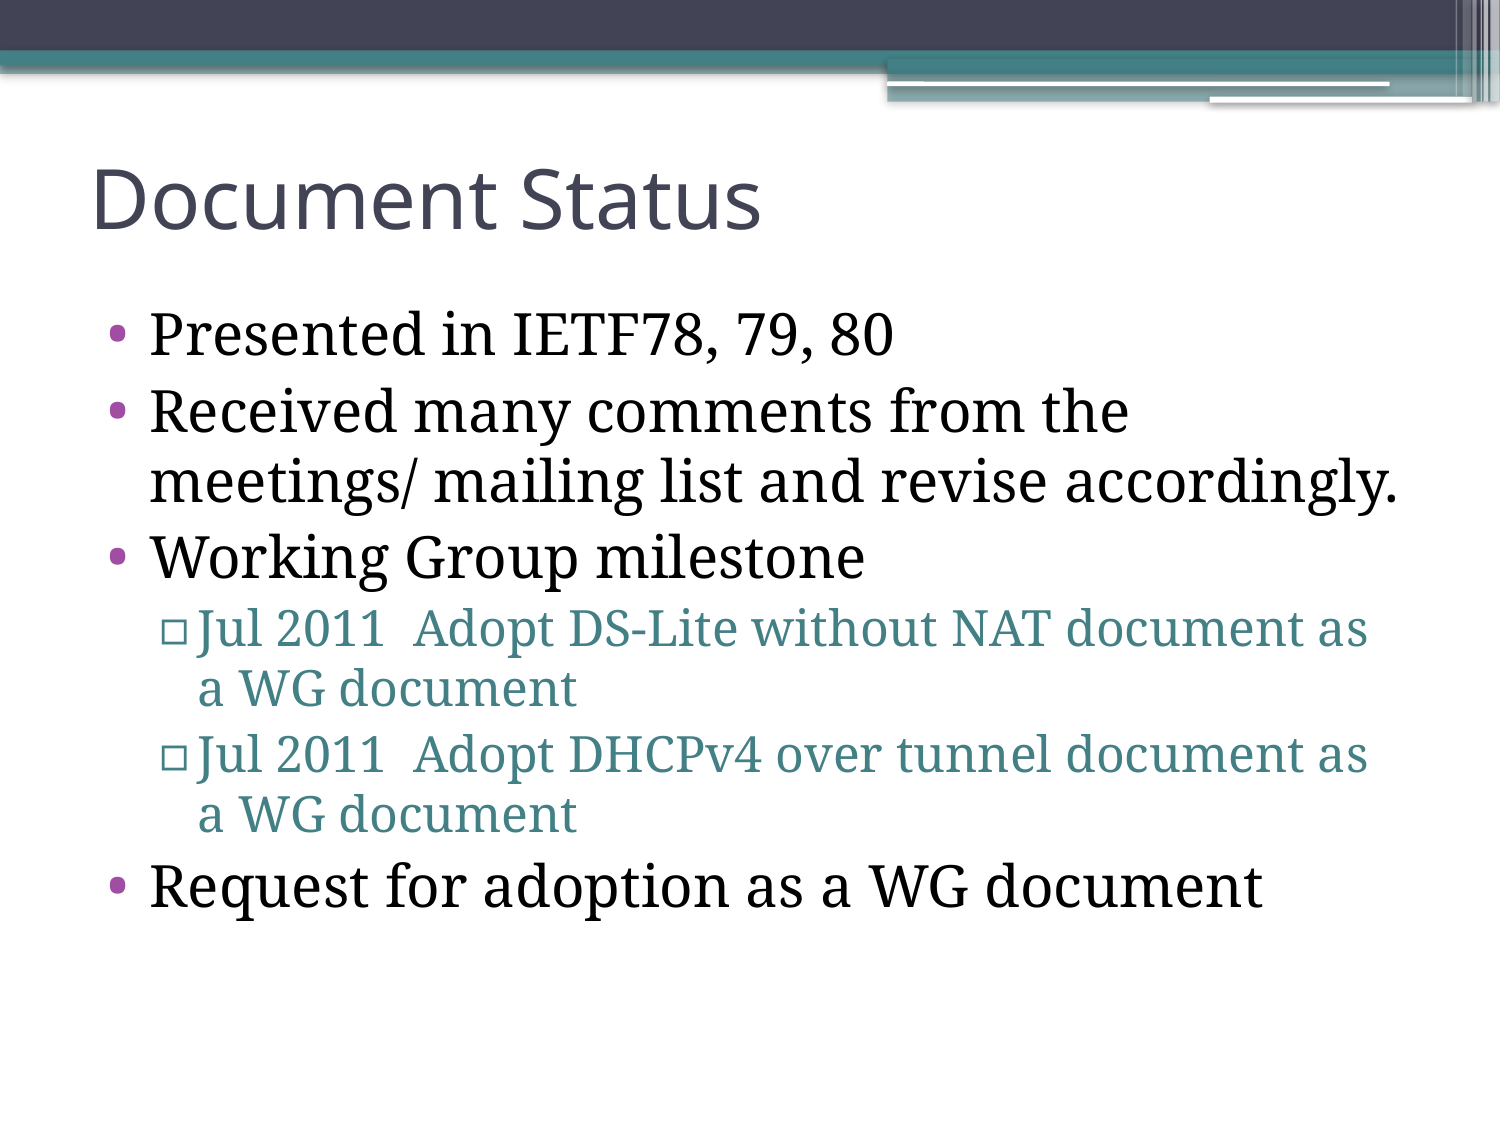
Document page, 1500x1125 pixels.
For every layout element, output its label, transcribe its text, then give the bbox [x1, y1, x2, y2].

title Document Status [75, 108, 1425, 284]
list Presented in IETF78, 79, 80 Received many comments from the meetings/ mailing list and revise accordingly. Working Group milestone Jul 2011 Adopt DS-Lite without NAT document as a WG document Jul 2011 Adopt DHCPv4 over tunnel document as a WG document Request for adoption as a WG document [75, 290, 1425, 1000]
